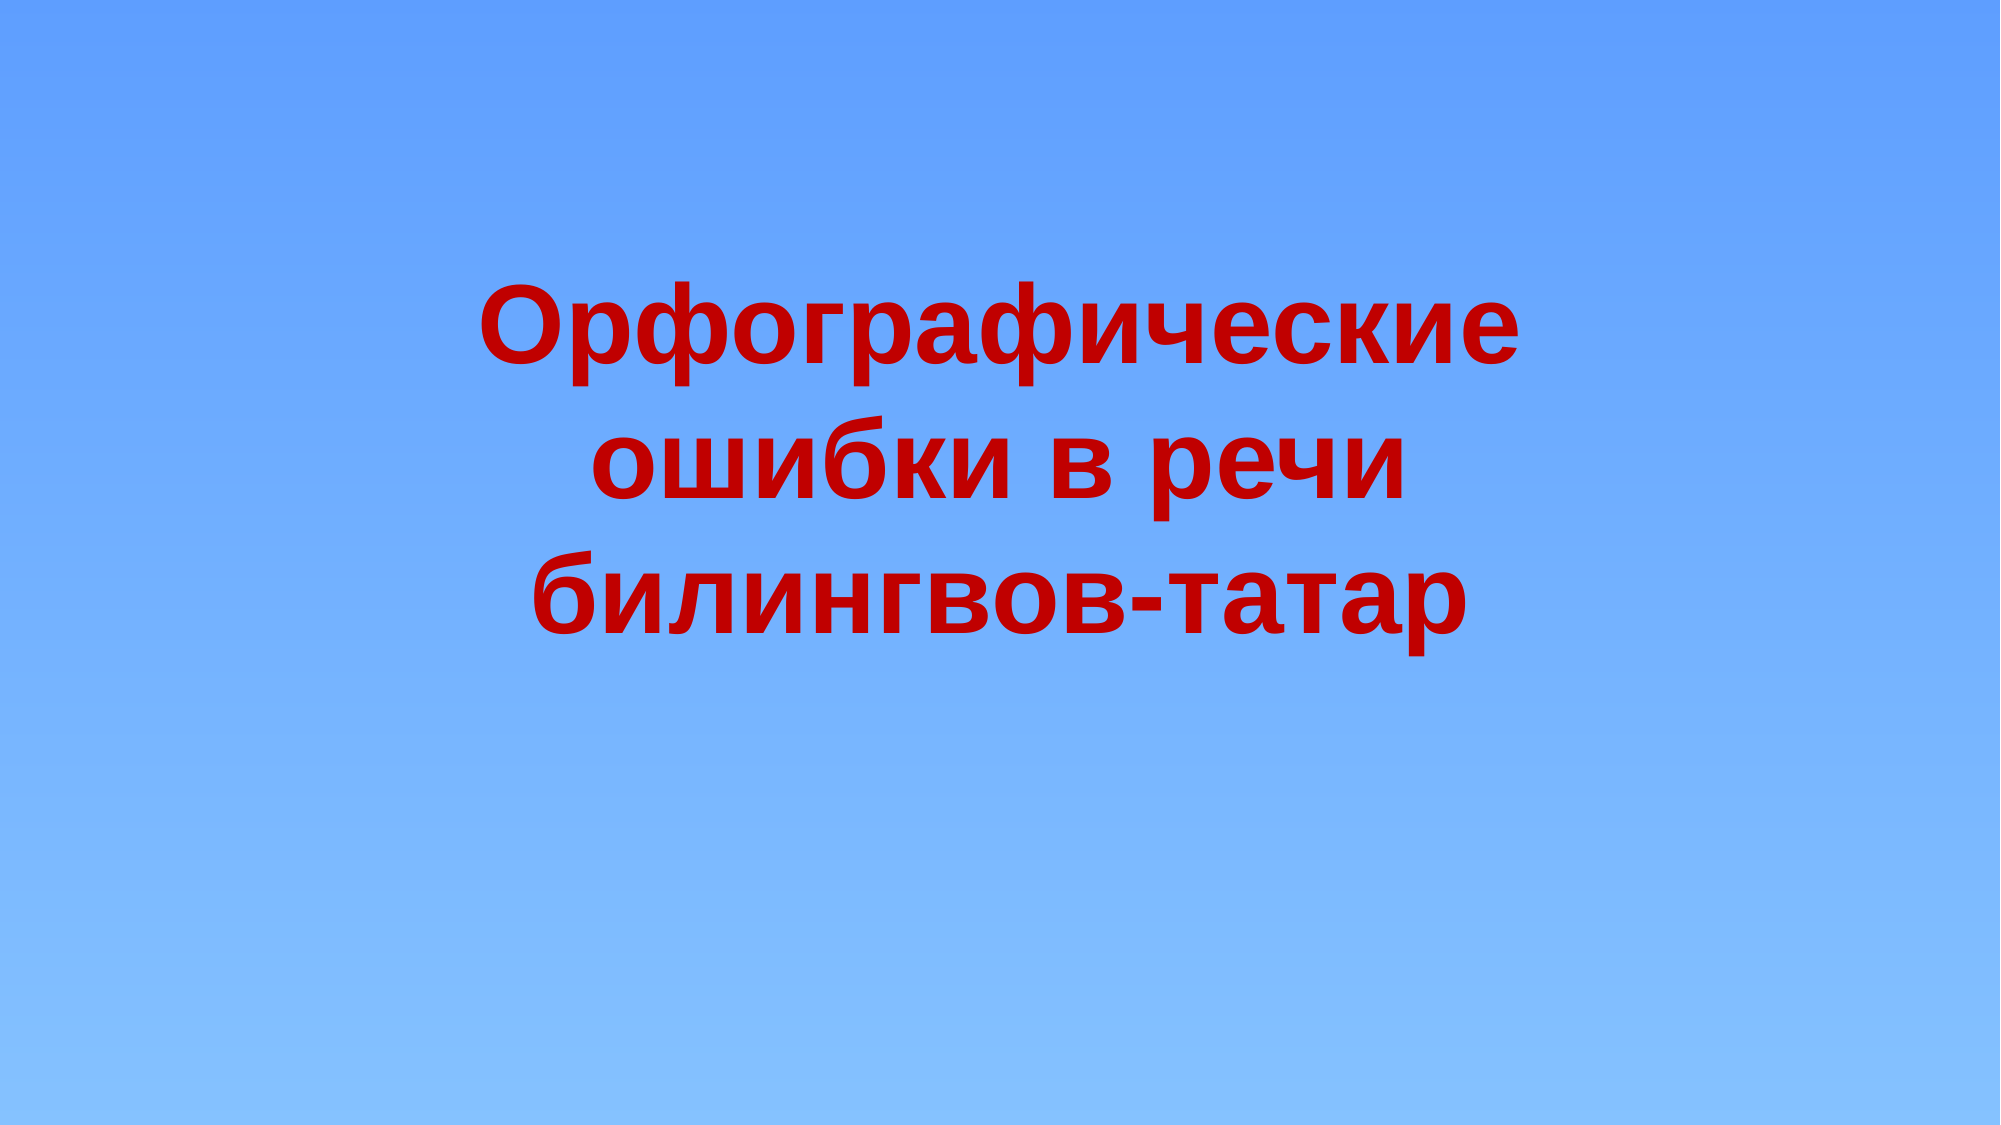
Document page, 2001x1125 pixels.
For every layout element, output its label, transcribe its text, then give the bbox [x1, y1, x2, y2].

text_box Орфографические ошибки в речи билингвов-татар [320, 243, 1680, 664]
